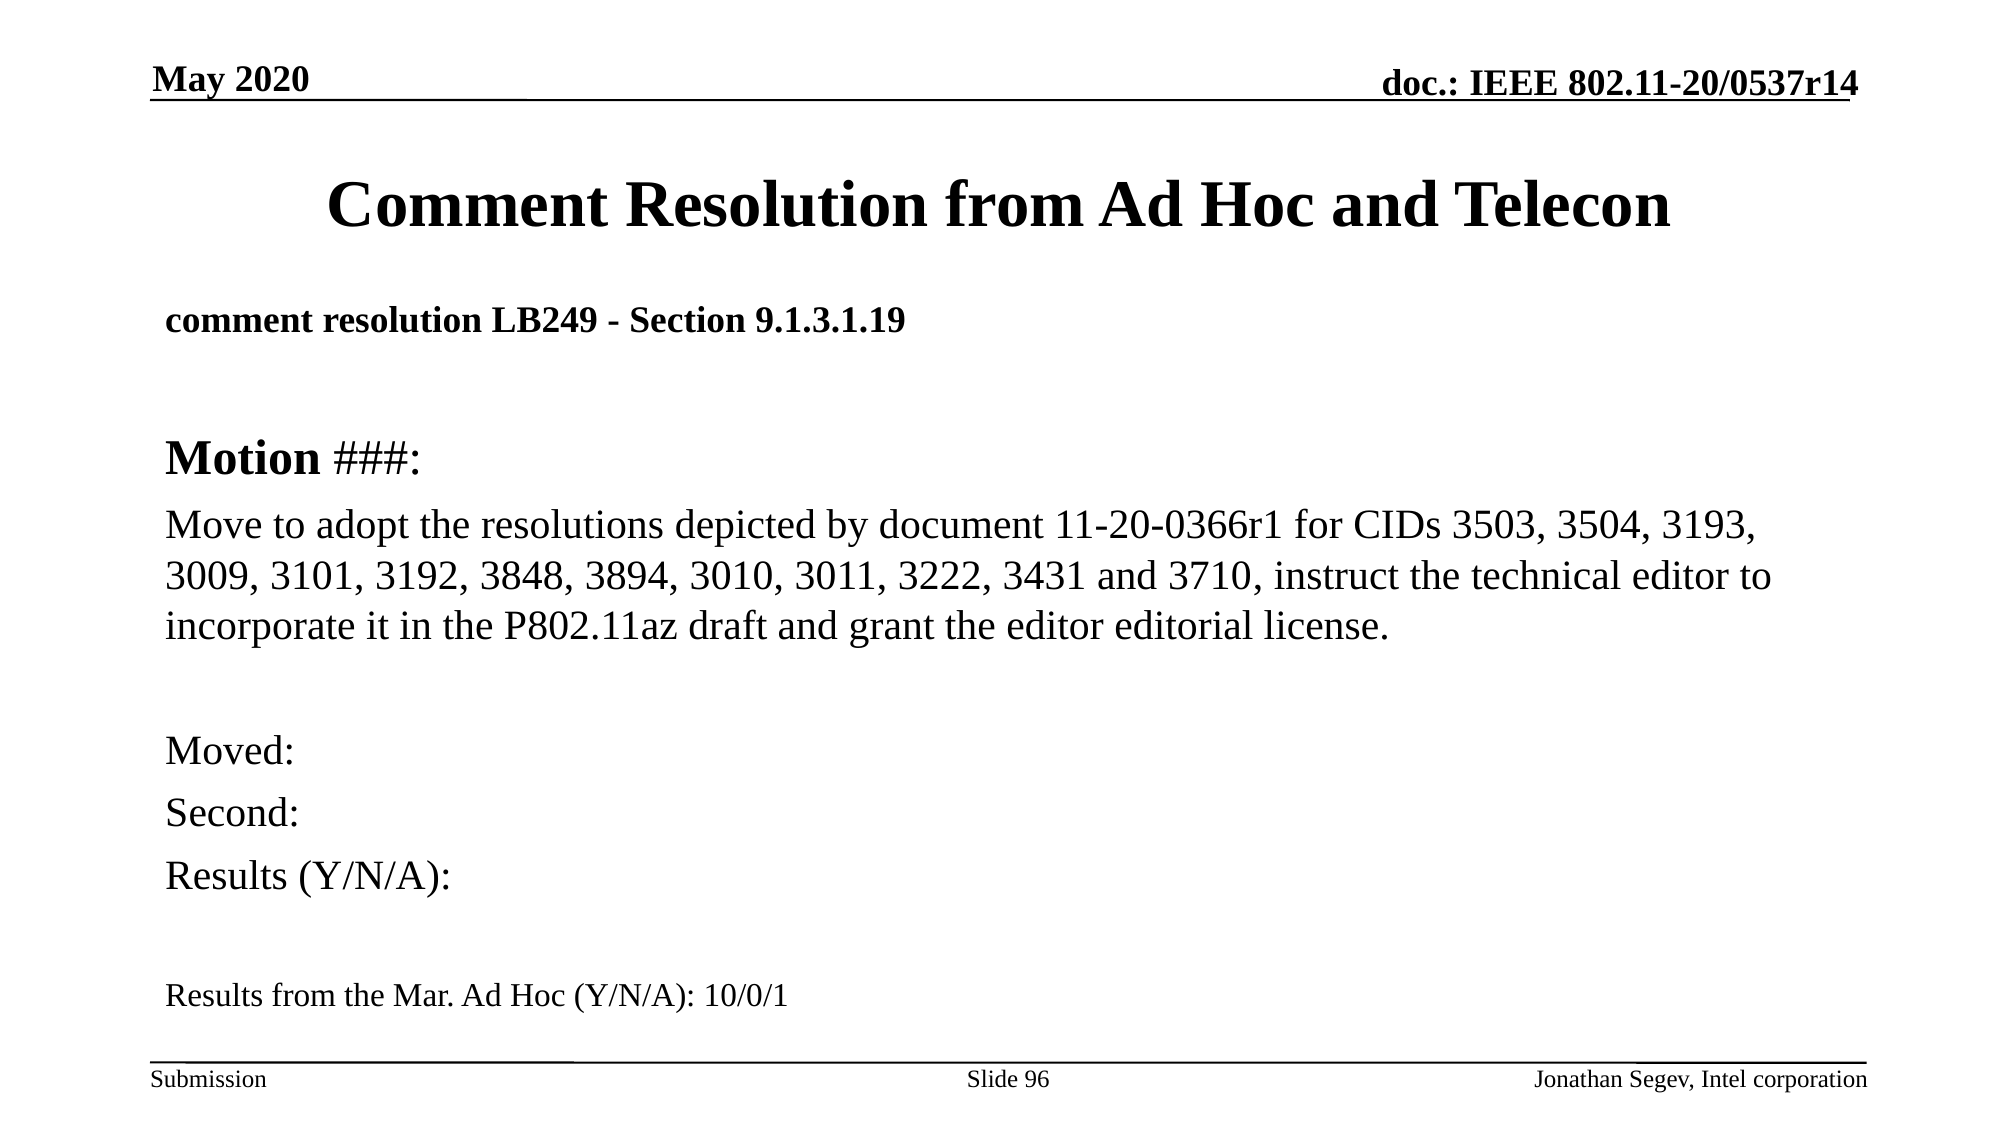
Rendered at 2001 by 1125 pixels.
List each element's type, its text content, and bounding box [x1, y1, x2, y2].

title Comment Resolution from Ad Hoc and Telecon [149, 112, 1850, 286]
footer Jonathan Segev, Intel corporation [1171, 1061, 1869, 1093]
list comment resolution LB249 - Section 9.1.3.1.19 Motion ###: Move to adopt the resolutions depicted by document 11-20-0366r1 for CIDs 3503, 3504, 3193, 3009, 3101, 3192, 3848, 3894, 3010, 3011, 3222, 3431 and 3710, instruct the technical editor to incorporate it in the P802.11az draft and grant the editor editorial license. Moved: Second: Results (Y/N/A): Results from the Mar. Ad Hoc (Y/N/A): 10/0/1 [149, 286, 1850, 1000]
slide_number Slide 96 [950, 1061, 1067, 1123]
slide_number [152, 54, 563, 100]
